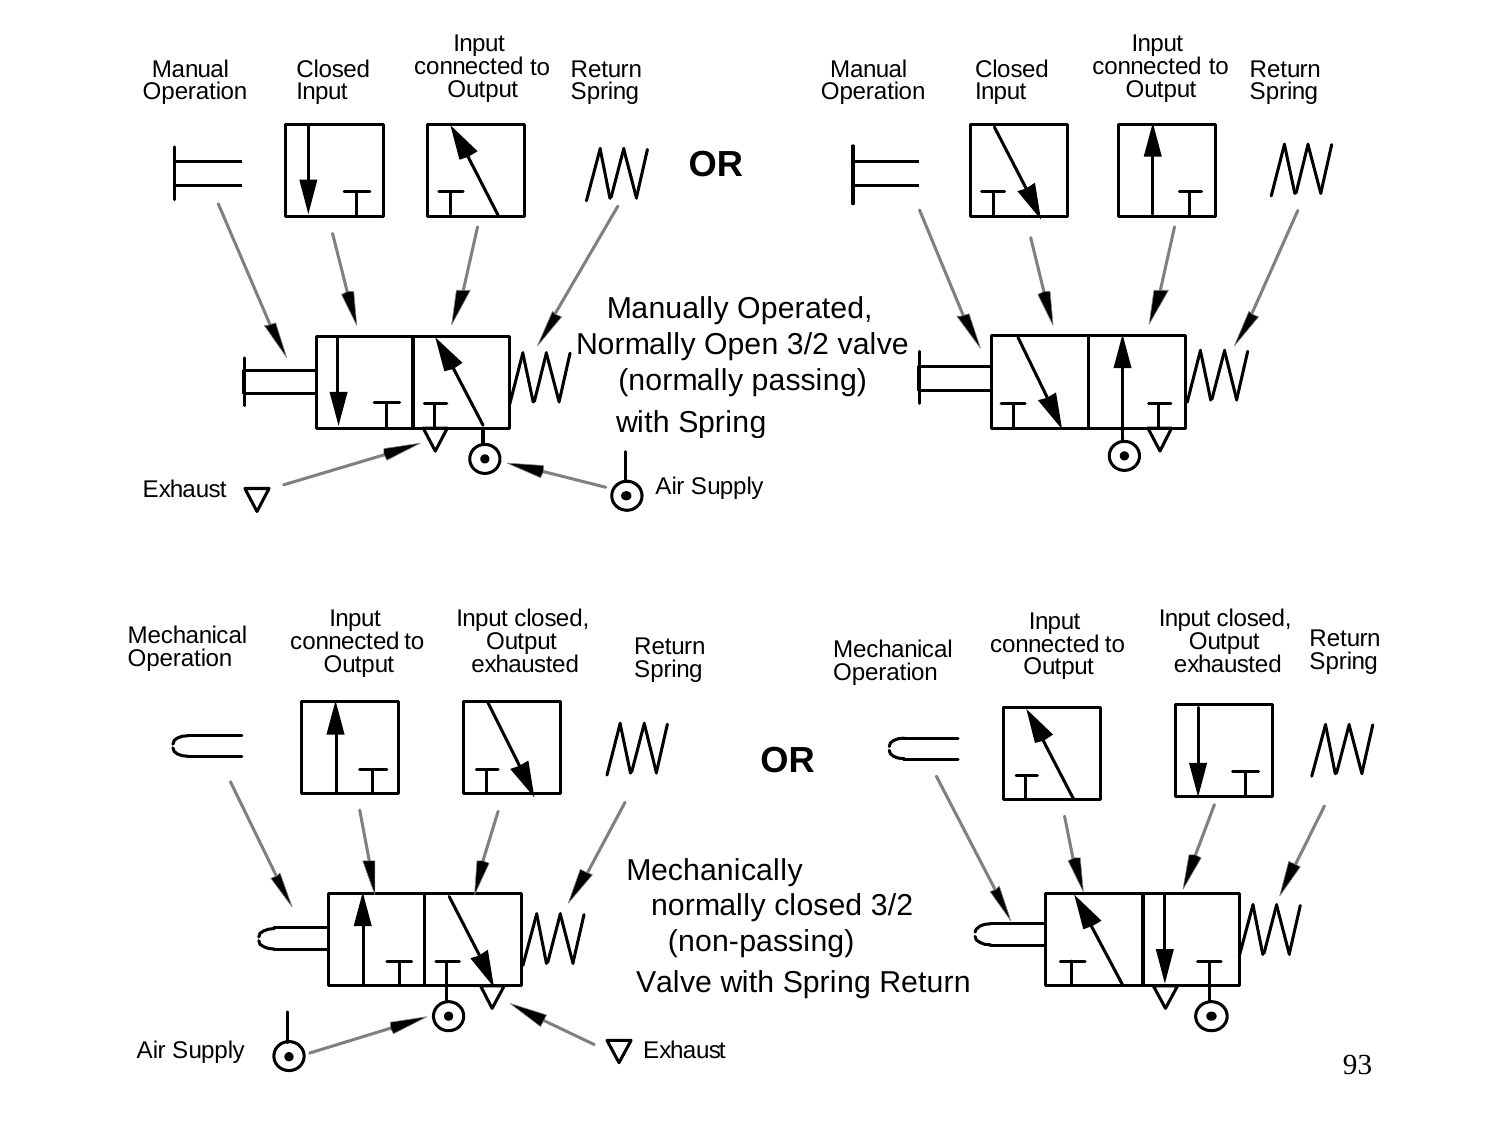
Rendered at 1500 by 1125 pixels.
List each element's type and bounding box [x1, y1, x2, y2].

text_box [112, 25, 1401, 1090]
